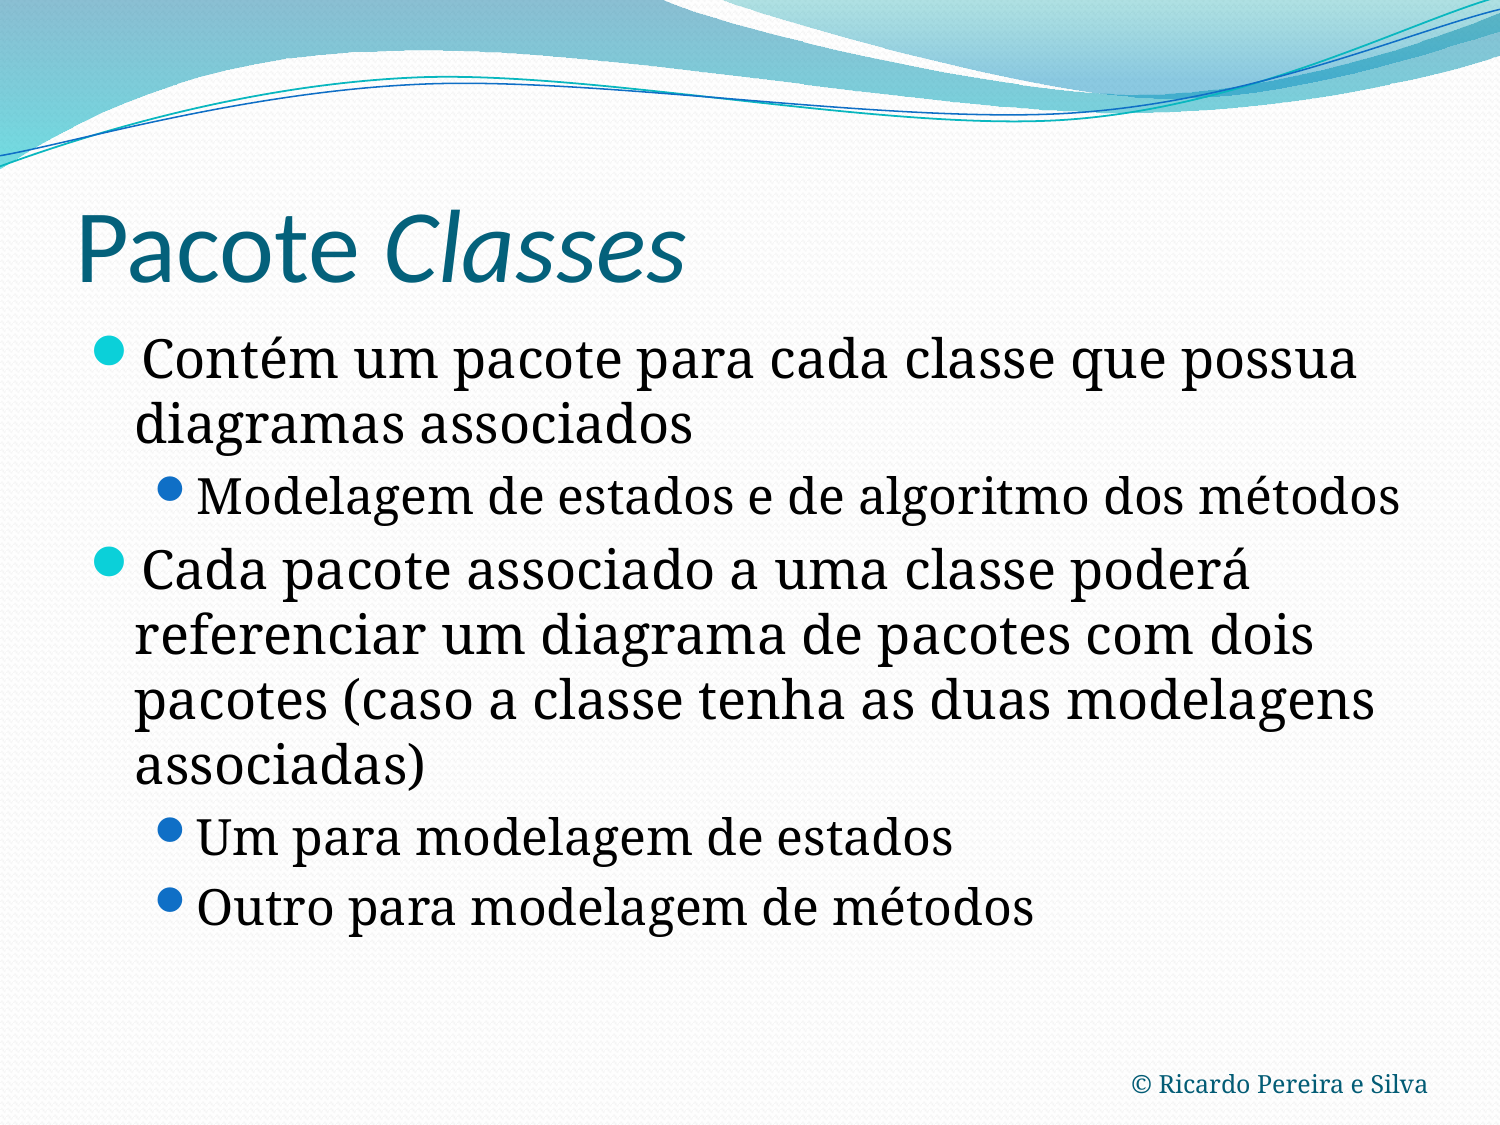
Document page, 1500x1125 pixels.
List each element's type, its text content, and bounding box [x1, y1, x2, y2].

footer © Ricardo Pereira e Silva [1101, 1042, 1429, 1103]
list Contém um pacote para cada classe que possua diagramas associados Modelagem de estados e de algoritmo dos métodos Cada pacote associado a uma classe poderá referenciar um diagrama de pacotes com dois pacotes (caso a classe tenha as duas modelagens associadas) Um para modelagem de estados Outro para modelagem de métodos [75, 317, 1425, 1038]
title Pacote Classes [75, 115, 1425, 303]
